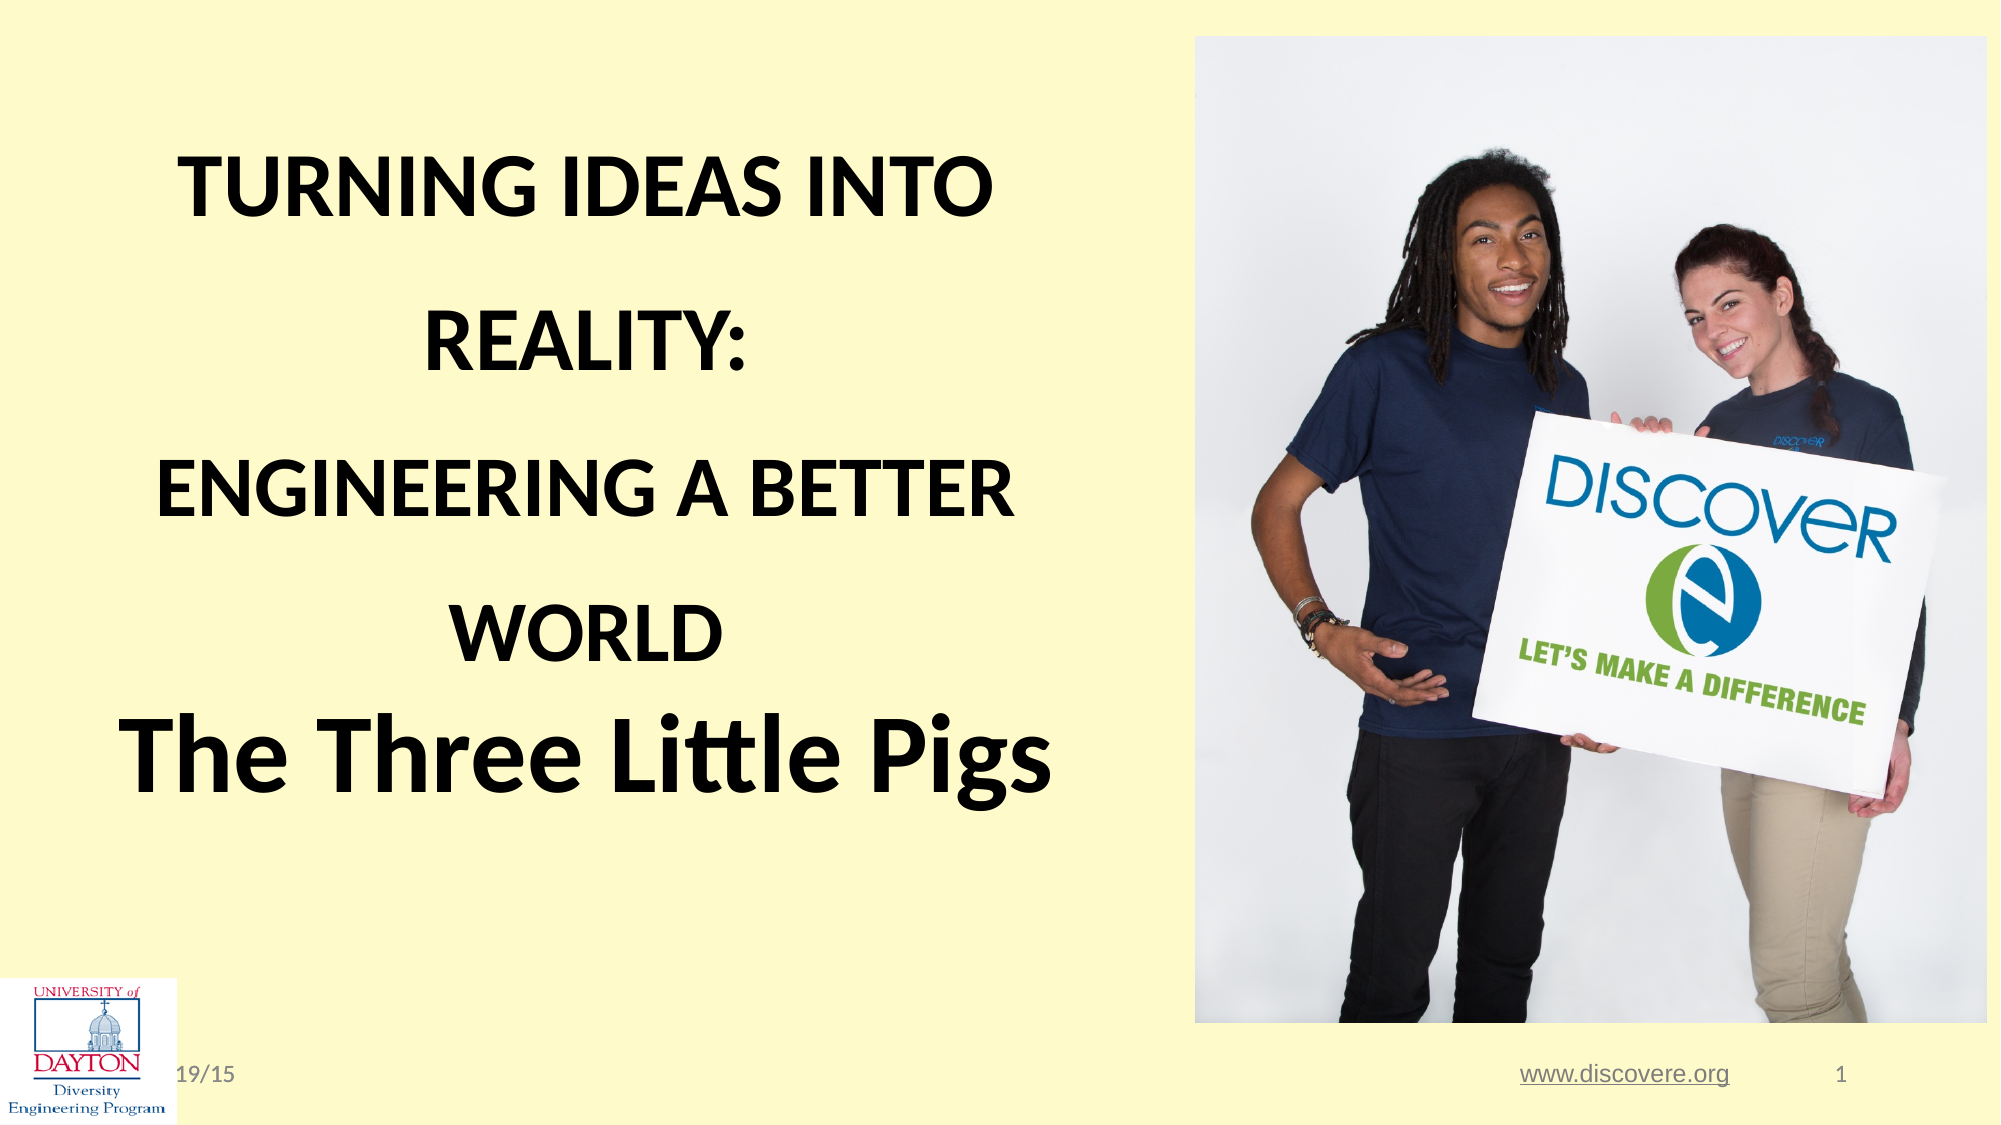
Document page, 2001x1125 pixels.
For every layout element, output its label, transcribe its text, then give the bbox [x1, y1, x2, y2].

subtitle The Three Little Pigs [97, 687, 1077, 959]
picture [1195, 35, 1987, 1023]
text_box TURNING IDEAS INTO REALITY: ENGINEERING A BETTER WORLD [11, 372, 1162, 687]
text_box www.discovere.org [1504, 1049, 1806, 1095]
picture [0, 978, 178, 1125]
